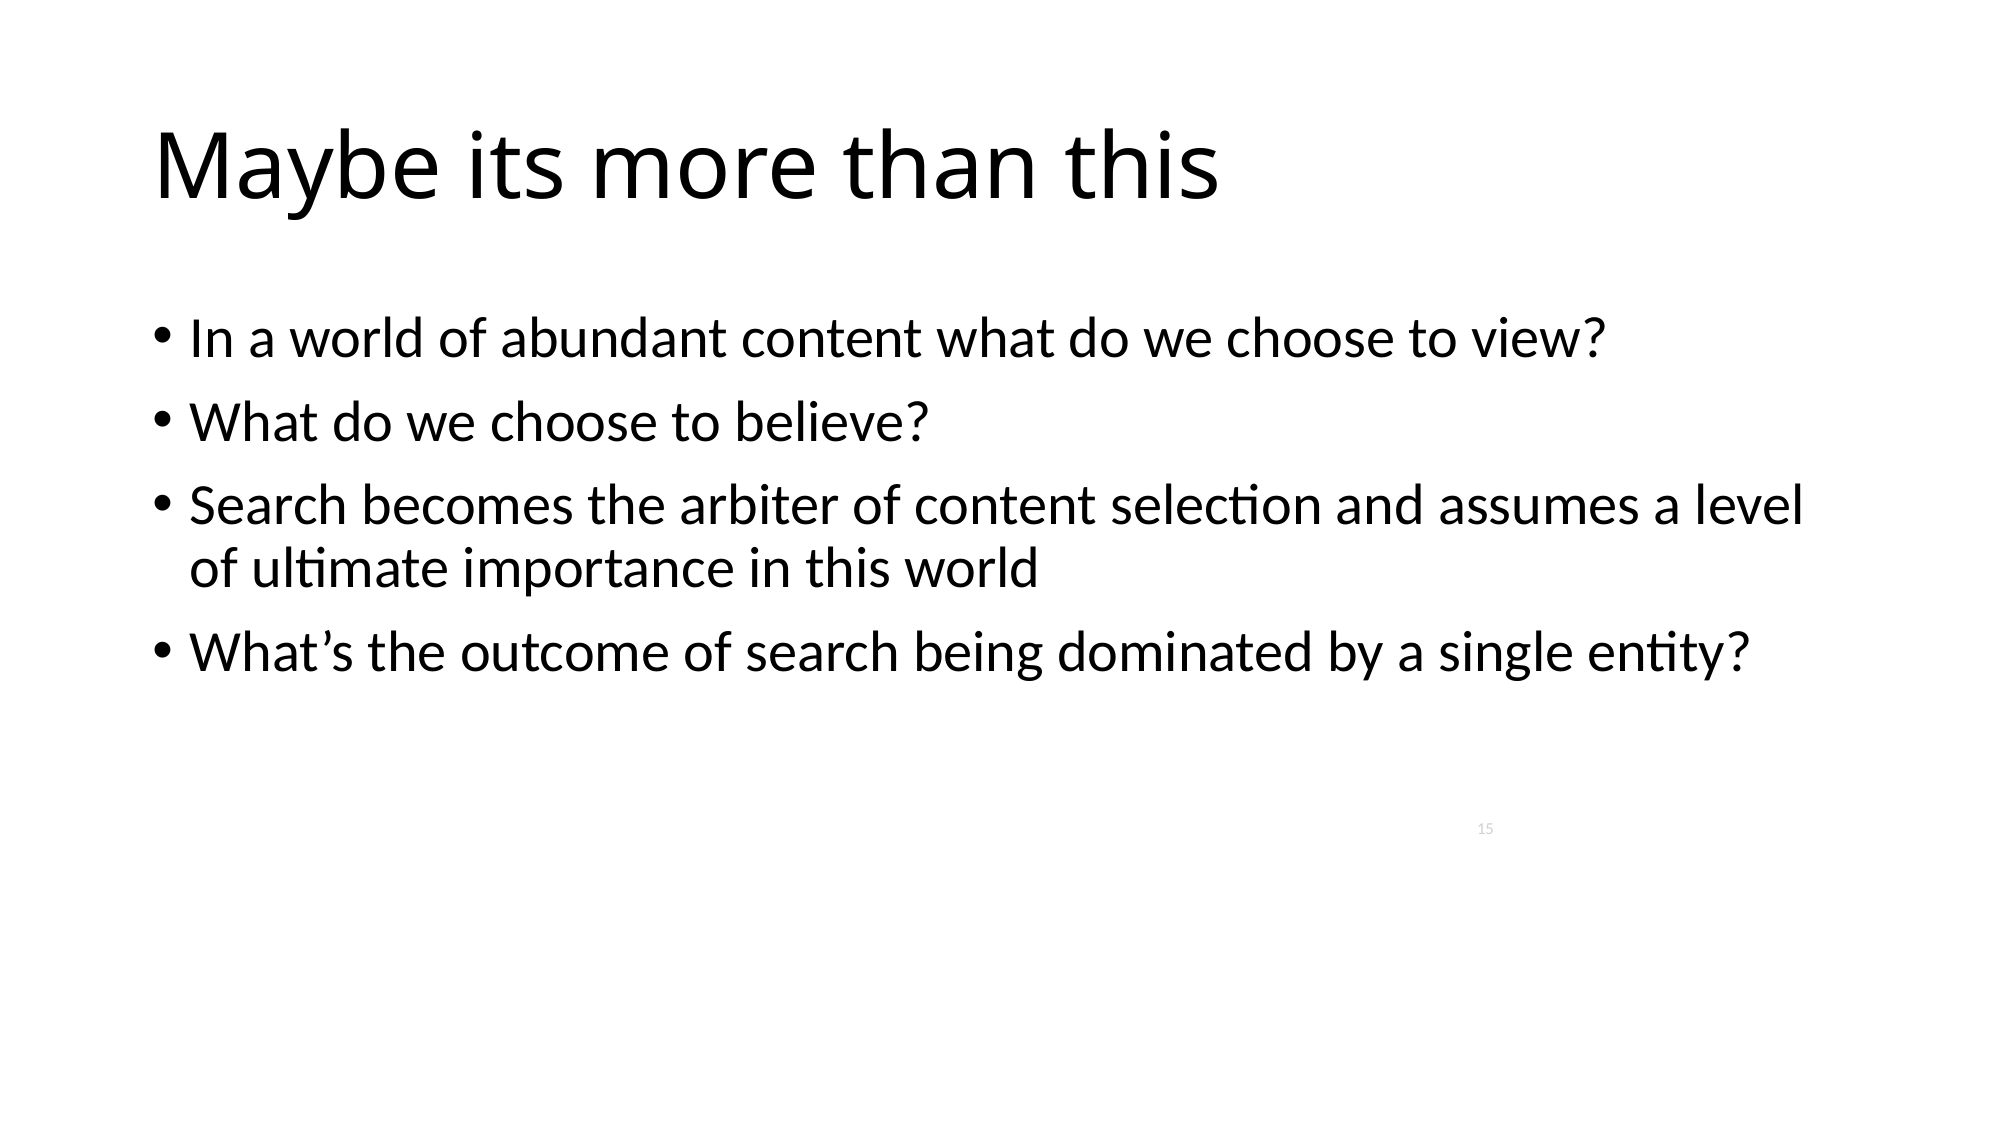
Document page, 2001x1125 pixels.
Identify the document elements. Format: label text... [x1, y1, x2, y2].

title Maybe its more than this [137, 59, 1863, 278]
slide_number 15 [1446, 811, 1495, 839]
list In a world of abundant content what do we choose to view? What do we choose to believe? Search becomes the arbiter of content selection and assumes a level of ultimate importance in this world What’s the outcome of search being dominated by a single entity? [137, 299, 1863, 1014]
